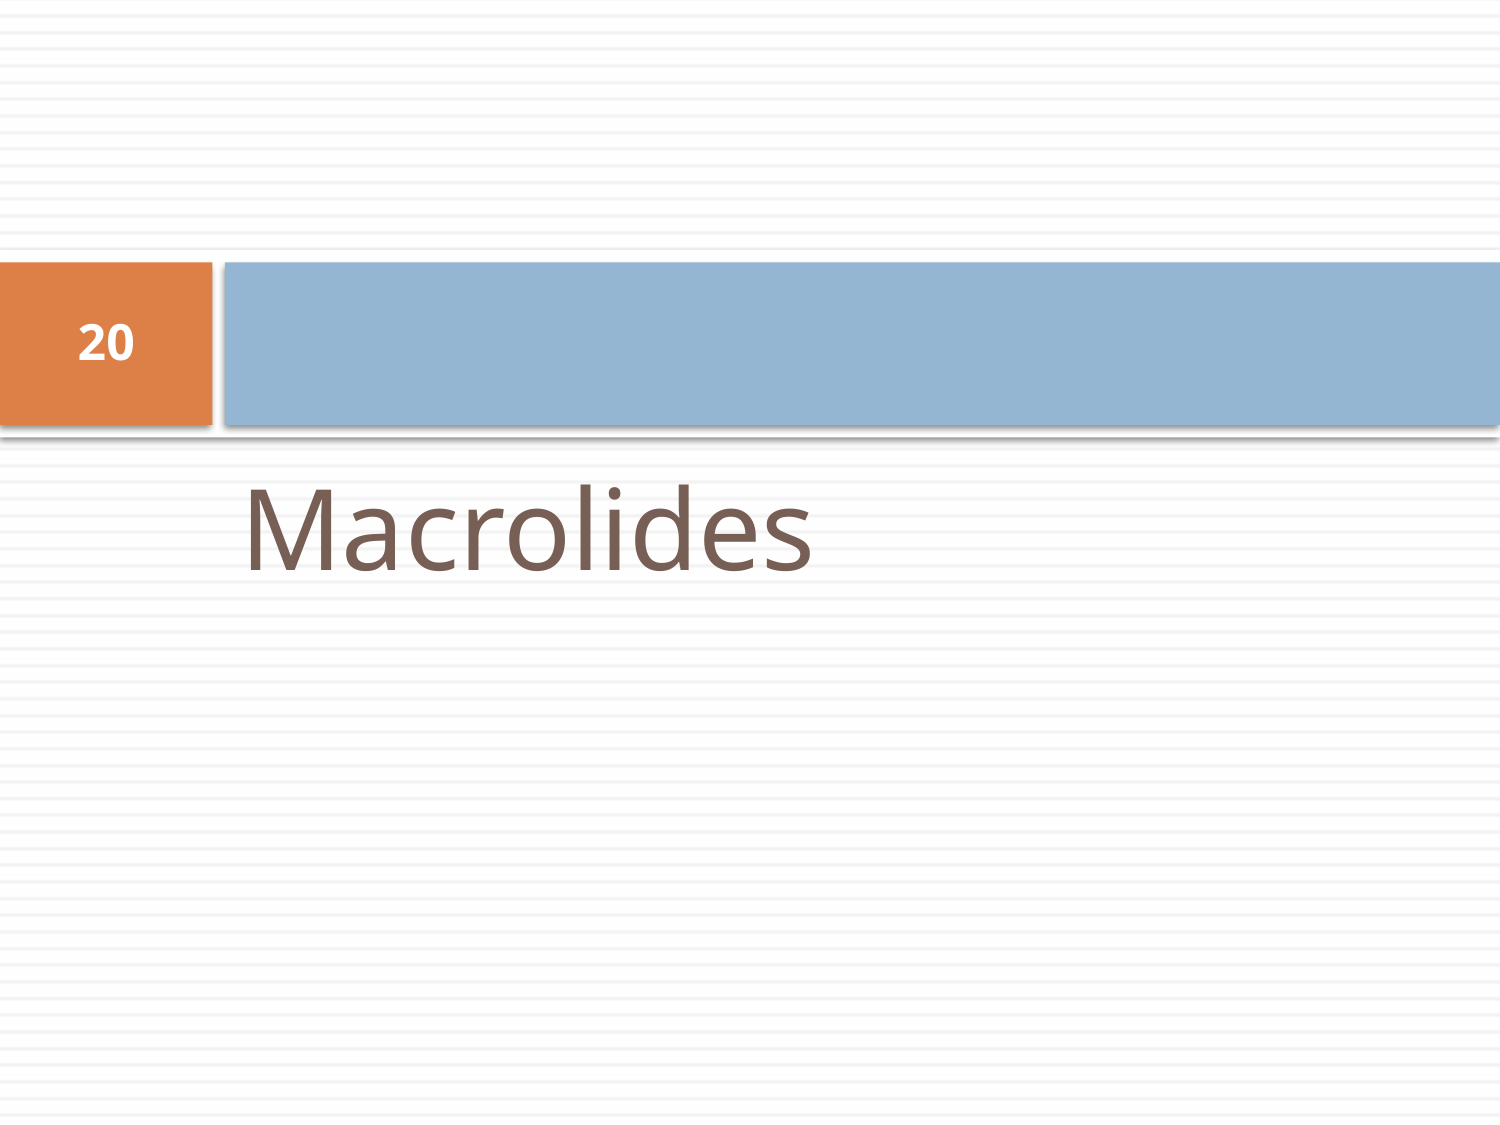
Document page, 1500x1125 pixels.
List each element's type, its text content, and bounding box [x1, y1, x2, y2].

slide_number 20 [0, 287, 213, 403]
list Macrolides [225, 450, 1394, 725]
